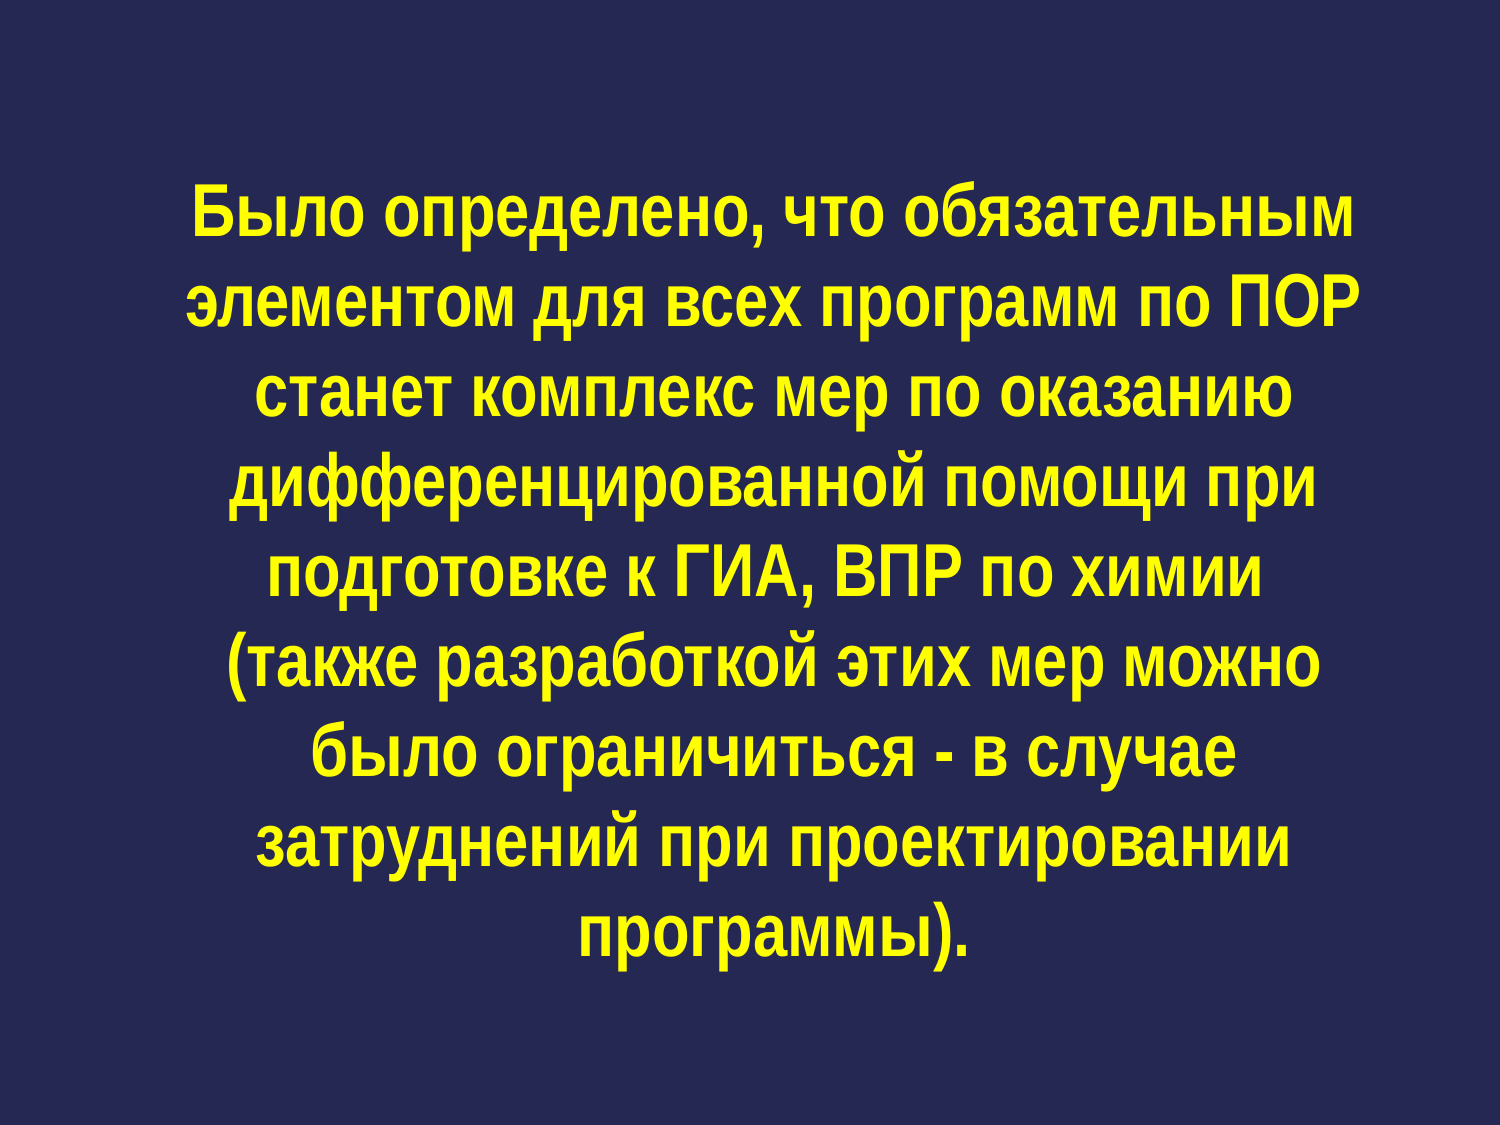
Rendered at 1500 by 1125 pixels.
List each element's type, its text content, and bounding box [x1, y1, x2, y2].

text_box Было определено, что обязательным элементом для всех программ по ПОР станет комплекс мер по оказанию дифференцированной помощи при подготовке к ГИА, ВПР по химии (также разработкой этих мер можно было ограничиться - в случае затруднений при проектировании программы). [148, 154, 1400, 979]
